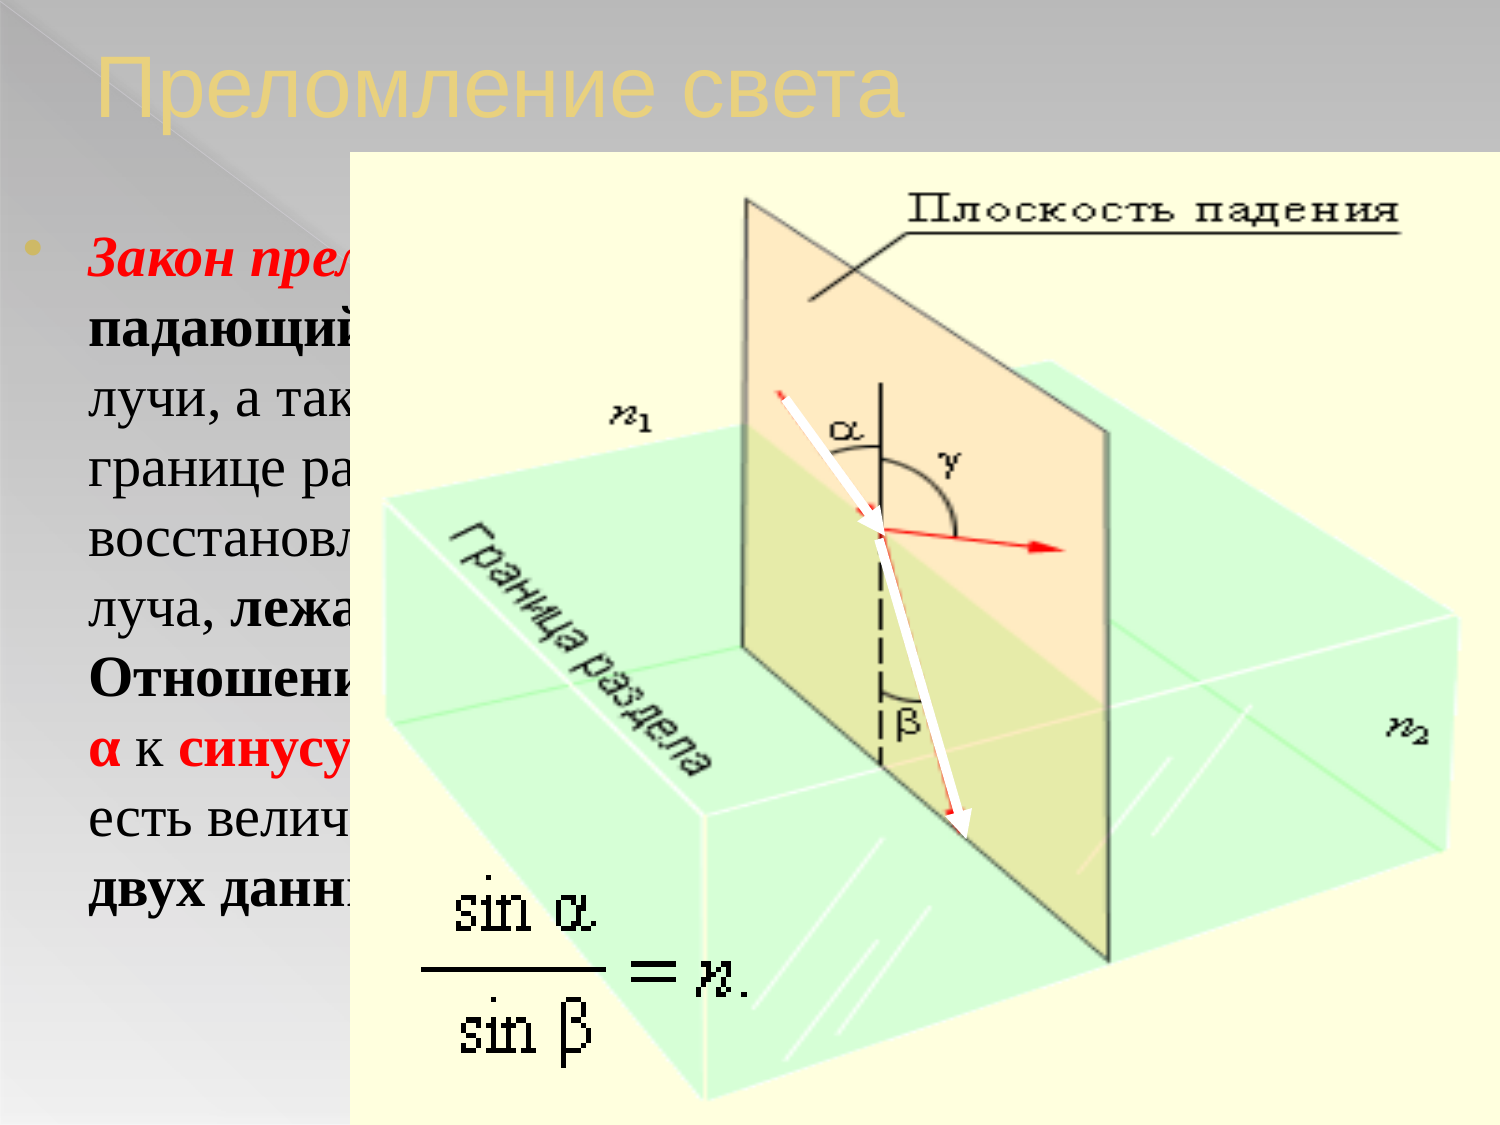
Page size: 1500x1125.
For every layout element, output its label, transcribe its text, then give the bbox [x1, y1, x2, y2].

list Закон преломления света: падающий и преломленный лучи, а также перпендикуляр к границе раздела двух сред, восстановленный в точке падения луча, лежат в одной плоскости. Отношение синуса угла падения α к синусу угла преломления β есть величина, постоянная для двух данных сред: [0, 210, 345, 1125]
picture [349, 151, 1500, 1125]
title Преломление света [0, 0, 1500, 164]
